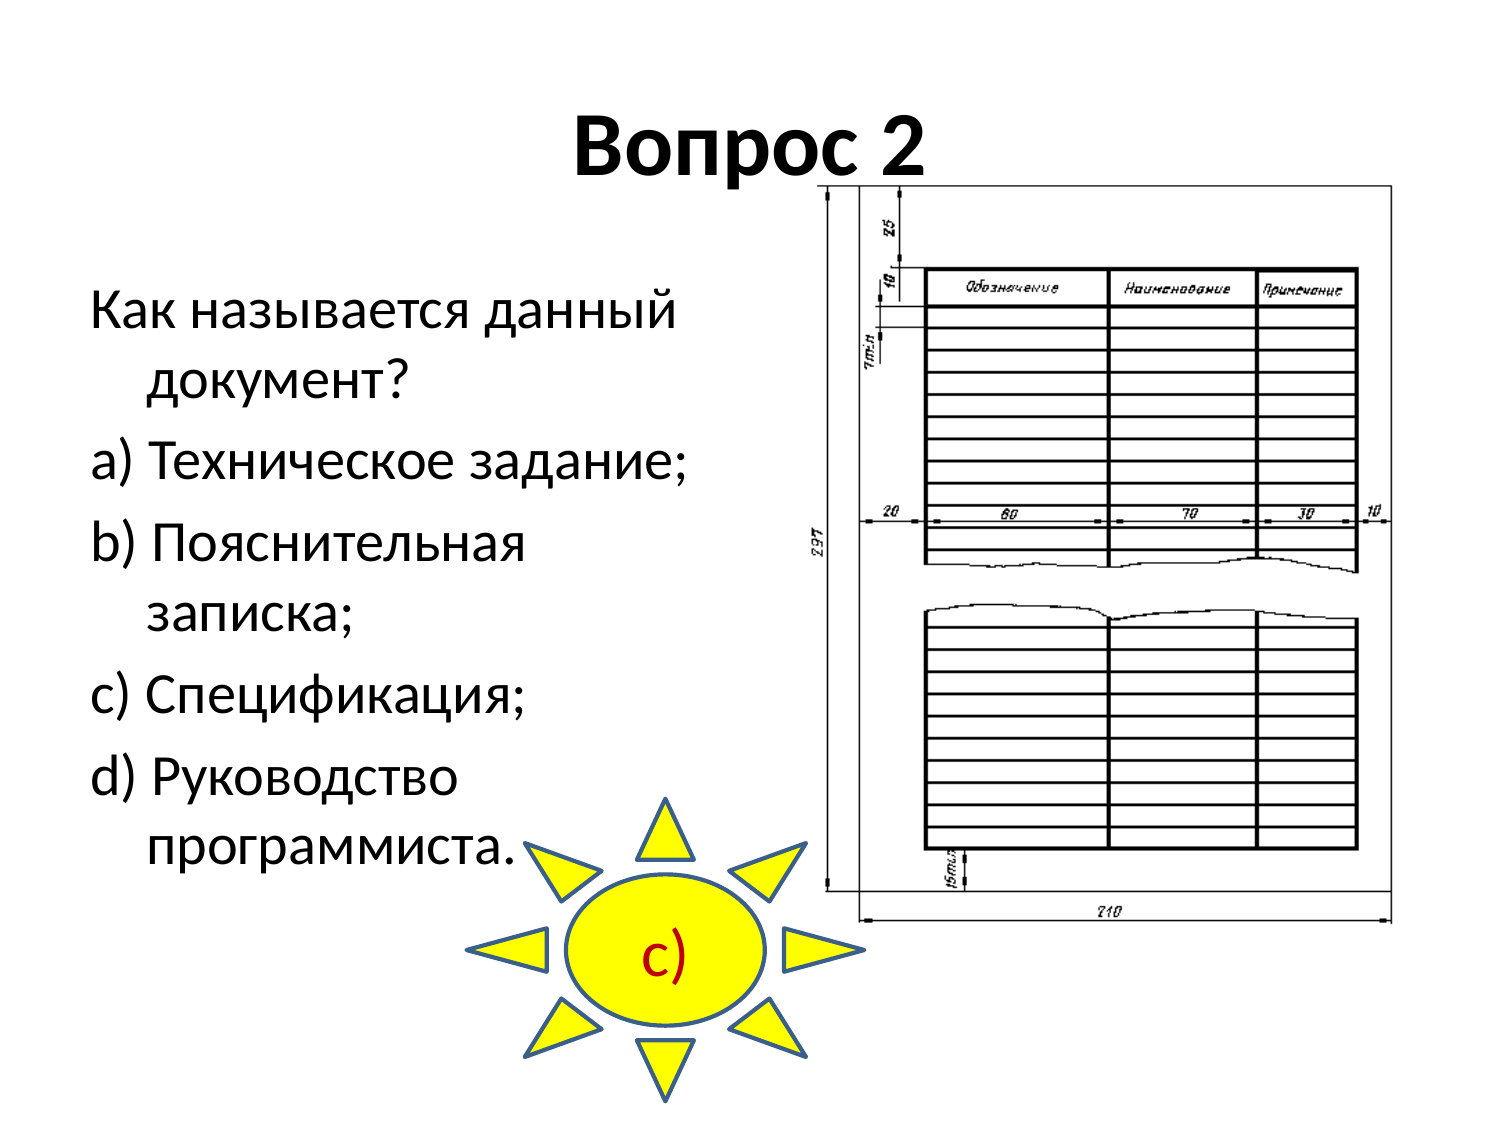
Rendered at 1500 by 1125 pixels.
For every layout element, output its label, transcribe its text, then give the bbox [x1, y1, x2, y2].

text_box с) [727, 996, 808, 1059]
text_box с) [634, 796, 696, 862]
text_box с) [727, 841, 803, 904]
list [808, 184, 1396, 928]
title Вопрос 2 [75, 45, 1425, 233]
text_box с) [522, 841, 604, 904]
text_box с) [522, 996, 604, 1059]
list Как называется данный документ? а) Техническое задание; b) Пояснительная записка; c) Спецификация; d) Руководство программиста. [75, 262, 738, 1005]
text_box с) [464, 926, 549, 974]
text_box с) [781, 926, 867, 974]
text_box с) [634, 1038, 696, 1104]
text_box с) [563, 872, 767, 1028]
